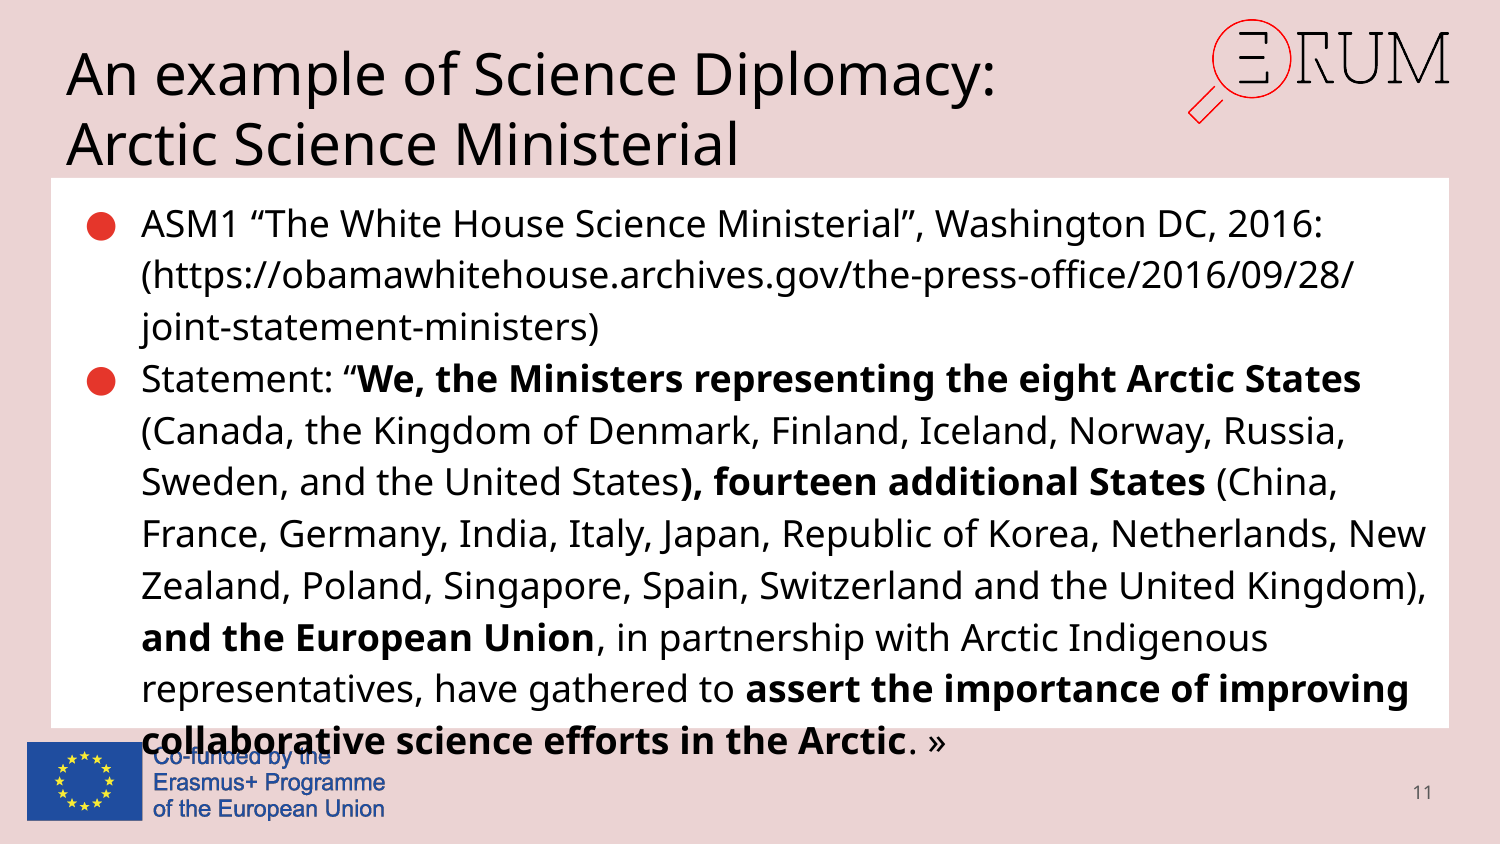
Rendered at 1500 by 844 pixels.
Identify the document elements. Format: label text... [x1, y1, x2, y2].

slide_number 11 [1358, 761, 1449, 826]
picture [27, 742, 385, 821]
list ASM1 “The White House Science Ministerial”, Washington DC, 2016: (https://obamawhitehouse.archives.gov/the-press-office/2016/09/28/joint-statement-ministers) Statement: “We, the Ministers representing the eight Arctic States (Canada, the Kingdom of Denmark, Finland, Iceland, Norway, Russia, Sweden, and the United States), fourteen additional States (China, France, Germany, India, Italy, Japan, Republic of Korea, Netherlands, New Zealand, Poland, Singapore, Spain, Switzerland and the United Kingdom), and the European Union, in partnership with Arctic Indigenous representatives, have gathered to assert the importance of improving collaborative science efforts in the Arctic. » [51, 177, 1449, 729]
picture [1136, 0, 1500, 137]
title An example of Science Diplomacy: Arctic Science Ministerial [51, 21, 1168, 116]
